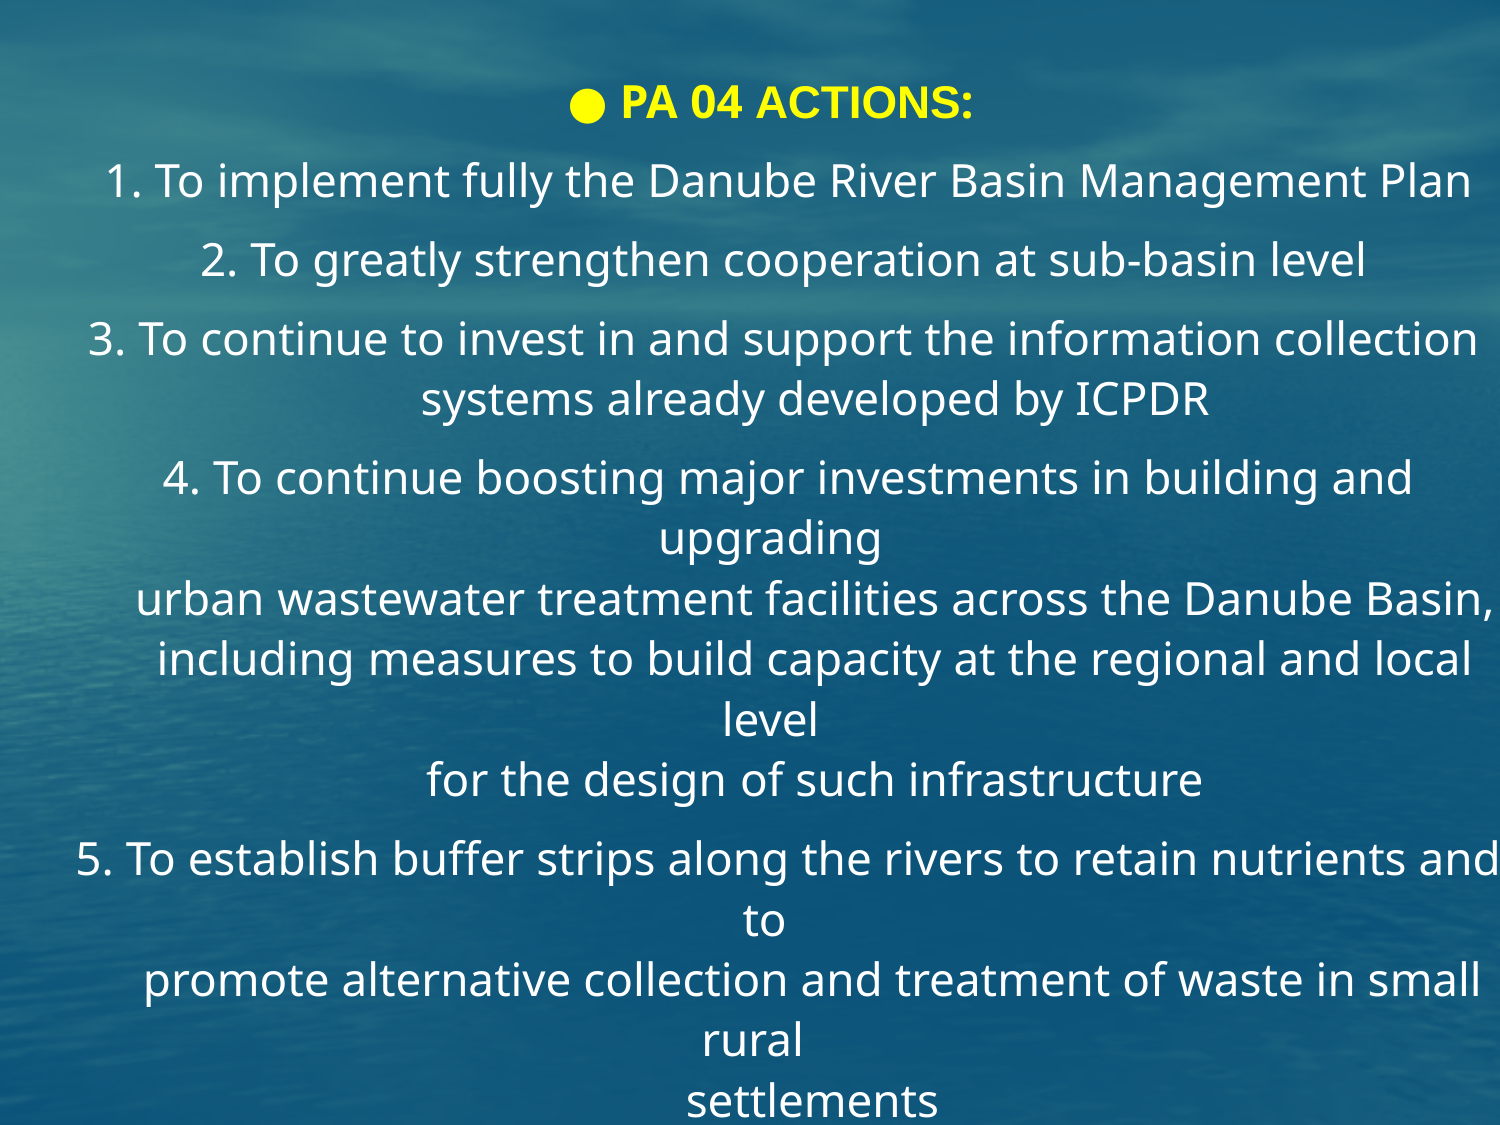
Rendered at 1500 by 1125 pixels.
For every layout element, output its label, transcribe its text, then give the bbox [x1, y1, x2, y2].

subtitle ● PA 04 ACTIONS: 1. To implement fully the Danube River Basin Management Plan 2. To greatly strengthen cooperation at sub-basin level 3. To continue to invest in and support the information collection systems already developed by ICPDR 4. To continue boosting major investments in building and upgrading urban wastewater treatment facilities across the Danube Basin, including measures to build capacity at the regional and local level for the design of such infrastructure 5. To establish buffer strips along the rivers to retain nutrients and to promote alternative collection and treatment of waste in small rural settlements [0, 0, 1500, 1125]
